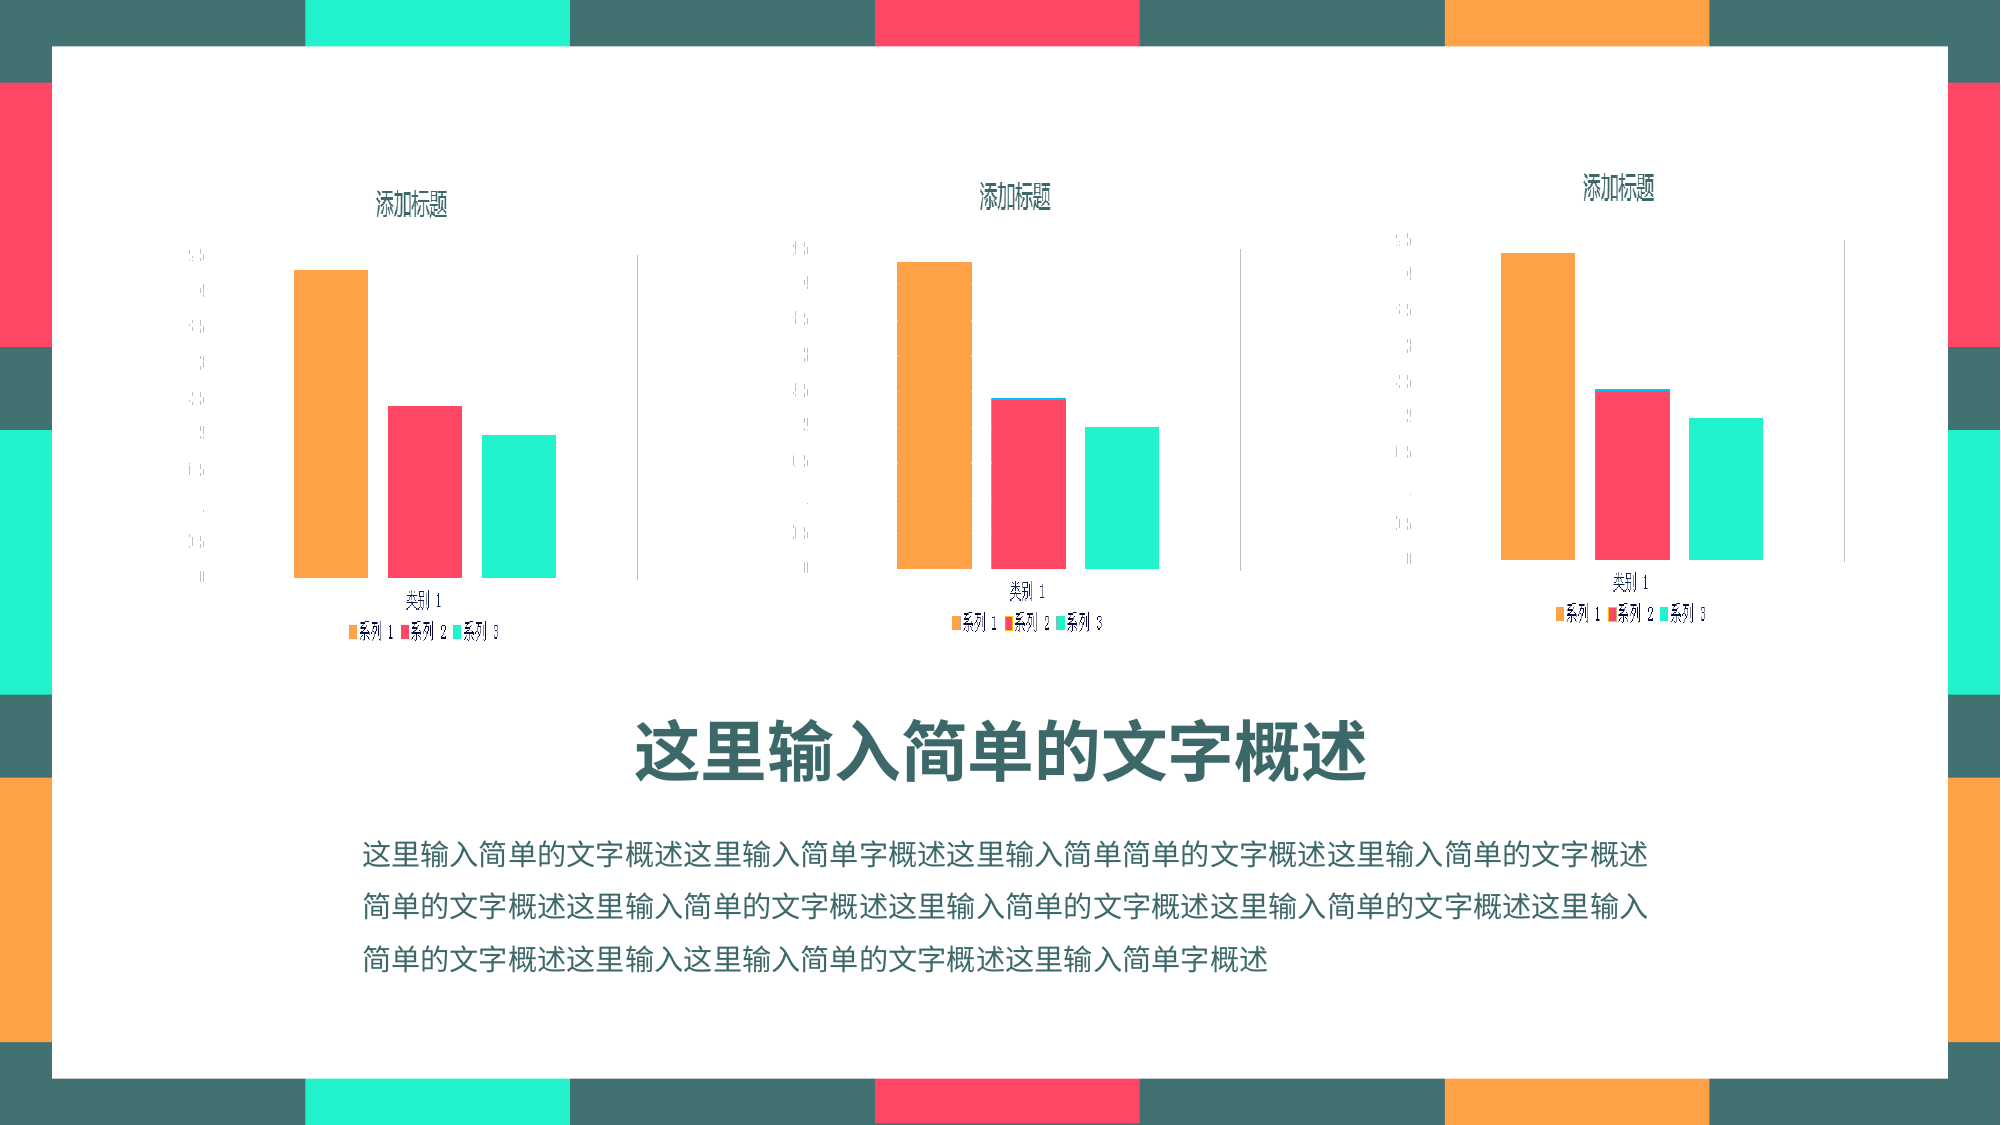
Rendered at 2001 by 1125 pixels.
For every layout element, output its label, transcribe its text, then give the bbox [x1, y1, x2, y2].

text_box [1710, 0, 2000, 82]
text_box [1444, 1079, 1710, 1125]
text_box [0, 348, 52, 430]
text_box [1948, 777, 2000, 1043]
text_box [52, 46, 1948, 1079]
text_box [1948, 430, 2000, 695]
text_box [875, 1079, 1140, 1124]
picture [175, 160, 649, 659]
text_box [1948, 695, 2000, 777]
text_box [1948, 82, 2000, 348]
text_box [0, 0, 305, 82]
text_box 这里输入简单的文字概述这里输入简单字概述这里输入简单简单的文字概述这里输入简单的文字概述简单的文字概述这里输入简单的文字概述这里输入简单的文字概述这里输入简单的文字概述这里输入简单的文字概述这里输入这里输入简单的文字概述这里输入简单字概述 [347, 811, 1667, 984]
text_box [0, 1043, 305, 1125]
text_box [1710, 1043, 2000, 1125]
text_box [305, 0, 570, 46]
text_box [0, 82, 52, 348]
picture [778, 151, 1252, 650]
text_box [0, 695, 52, 777]
text_box 这里输入简单的文字概述 [619, 702, 1384, 798]
text_box [1948, 348, 2000, 430]
text_box [570, 1079, 1444, 1125]
text_box [0, 430, 52, 695]
text_box [1444, 0, 1710, 46]
picture [1382, 142, 1856, 641]
text_box [305, 1079, 570, 1125]
text_box [1140, 0, 1444, 46]
text_box [570, 0, 875, 46]
text_box [875, 0, 1140, 46]
text_box [0, 777, 52, 1043]
